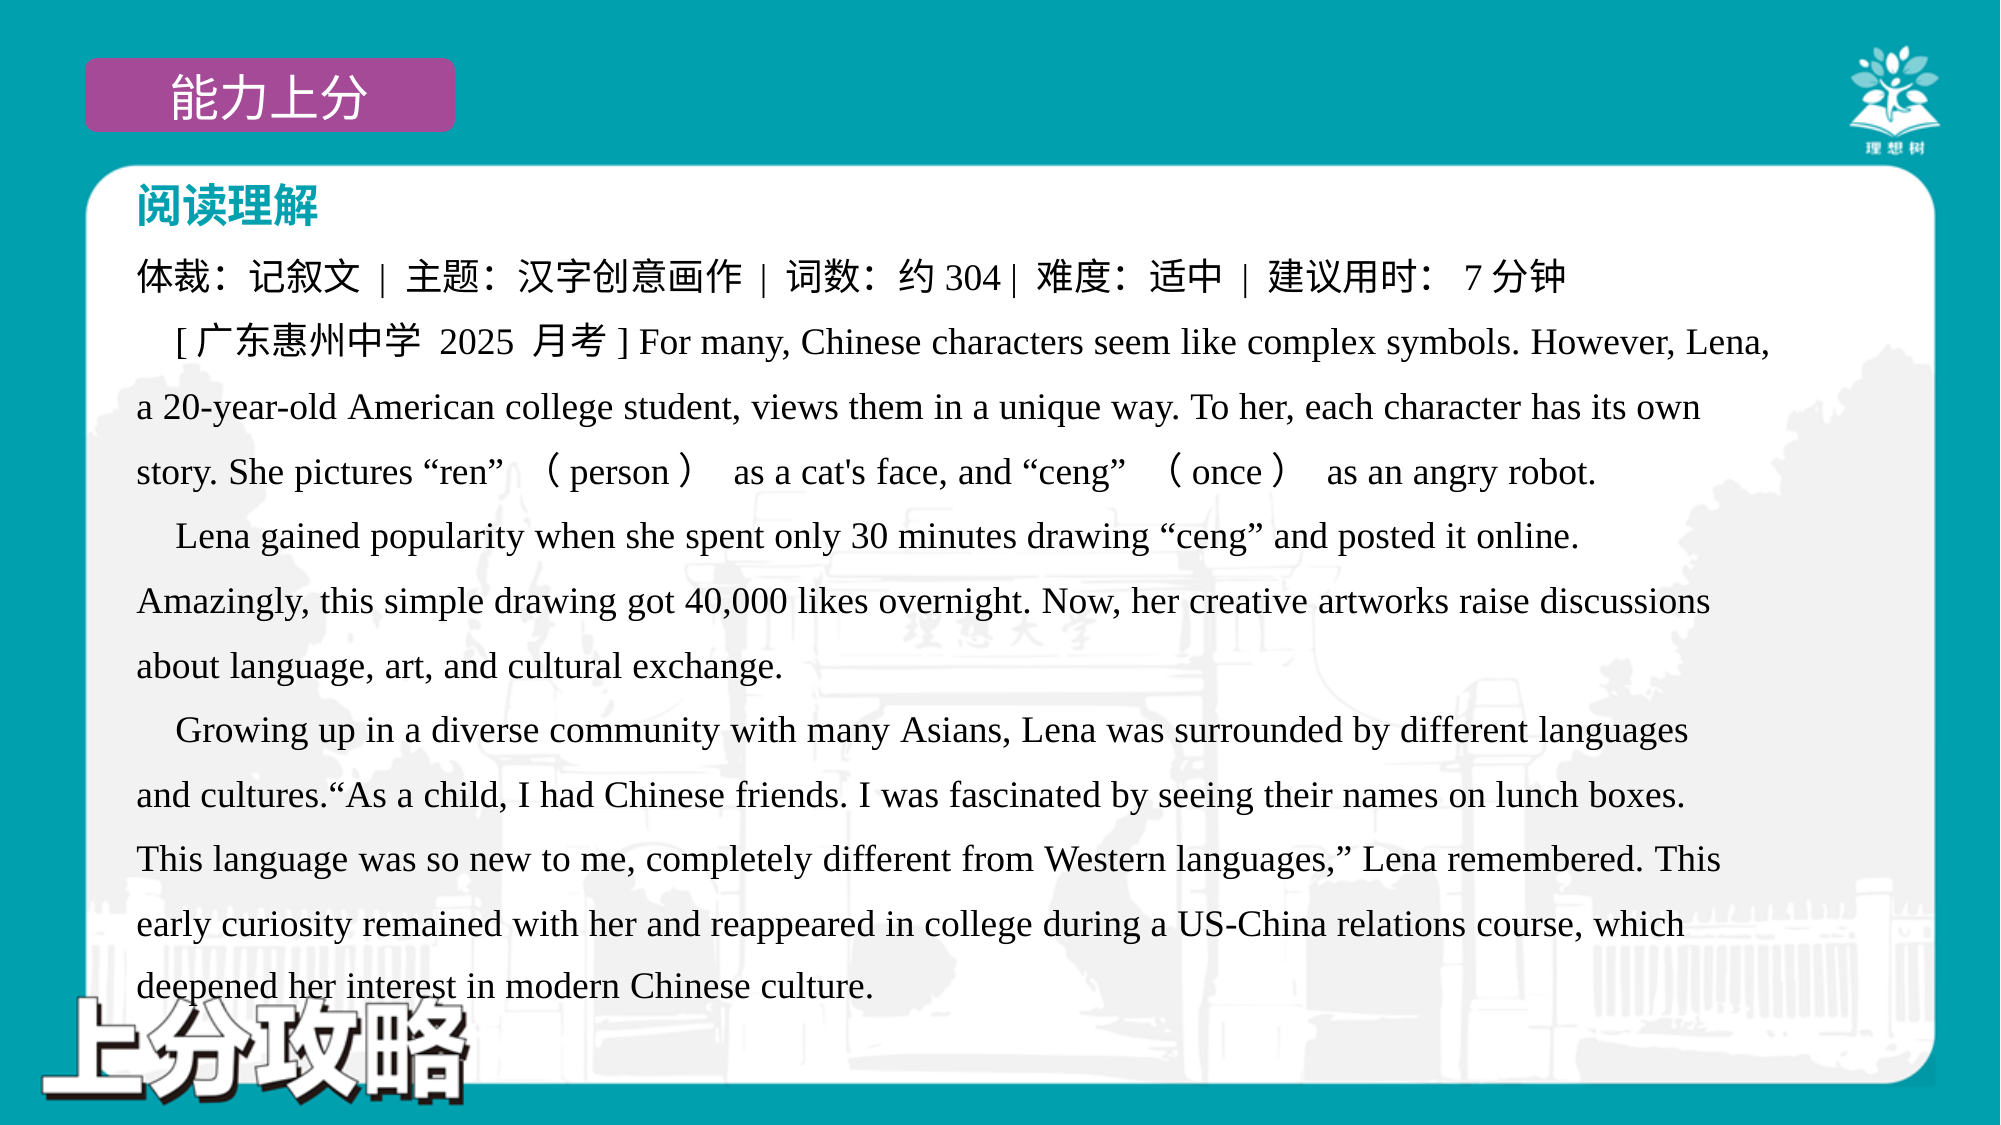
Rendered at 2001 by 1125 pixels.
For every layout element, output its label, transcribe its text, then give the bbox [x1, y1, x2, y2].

picture [0, 0, 2000, 1125]
text_box 体裁：记叙文 | 主题：汉字创意画作 | 词数：约304 | 难度：适中 | 建议用时：7分钟 [广东惠州中学 2025 月考] For many, Chinese characters seem like complex symbols. However, Lena, a 20-year-old American college student, views them in a unique way. To her, each character has its own story. She pictures “ren” （person） as a cat's face, and “ceng” （once） as an angry robot. Lena gained popularity when she spent only 30 minutes drawing “ceng” and posted it online. Amazingly, this simple drawing got 40,000 likes overnight. Now, her creative artworks raise discussions about language, art, and cultural exchange. Growing up in a diverse community with many Asians, Lena was surrounded by different languages and cultures.“As a child, I had Chinese friends. I was fascinated by seeing their names on lunch boxes. This language was so new to me, completely different from Western languages,” Lena remembered. This early curiosity remained with her and reappeared in college during a US-China relations course, which deepened her interest in modern Chinese culture.#4 [136, 233, 1865, 999]
text_box 阅读理解 [136, 176, 1865, 232]
